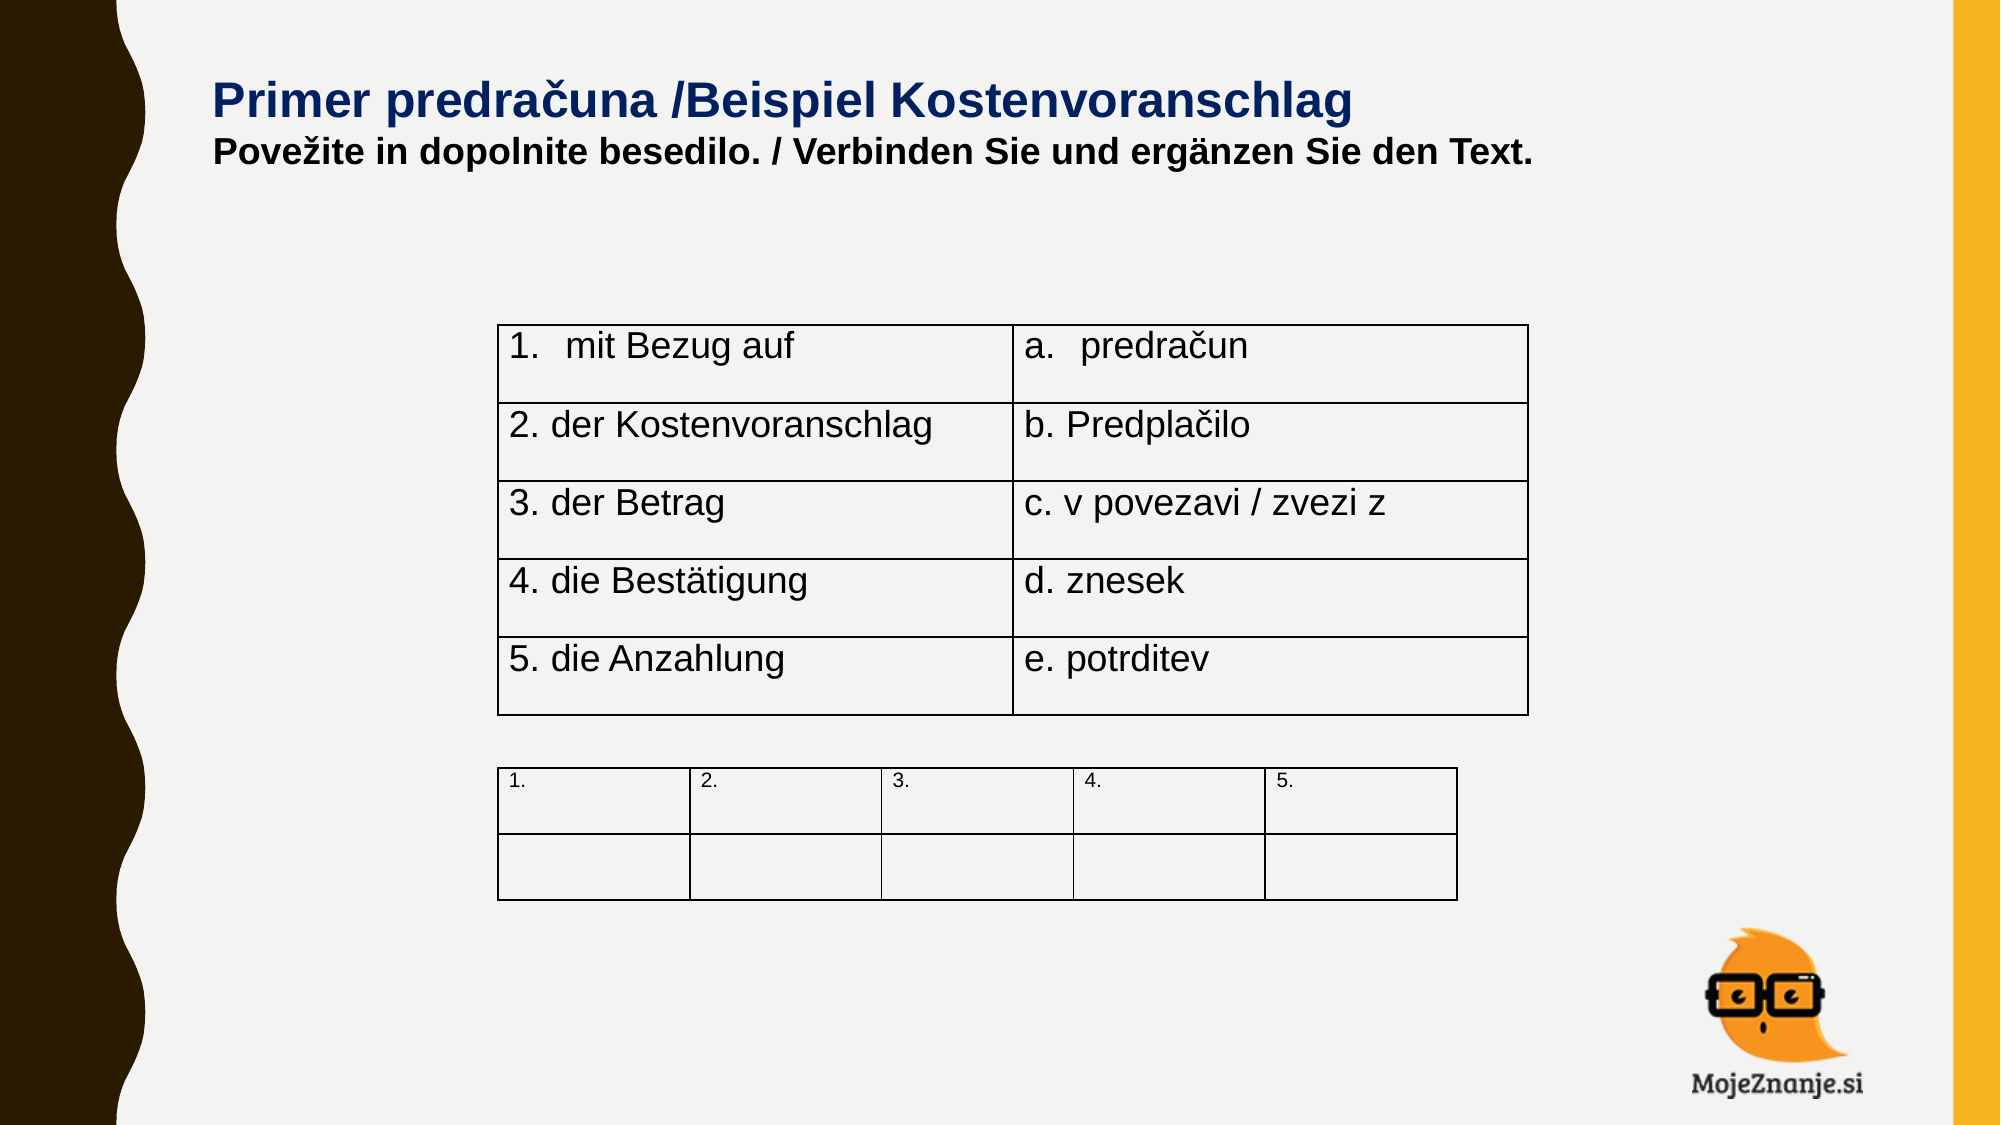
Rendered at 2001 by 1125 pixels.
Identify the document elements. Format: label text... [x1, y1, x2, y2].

table_cell e. potrditev [1014, 638, 1527, 714]
table_header 4. [1074, 769, 1264, 833]
table_cell b. Predplačilo [1014, 404, 1527, 480]
table_header 5. [1266, 769, 1456, 833]
table_cell 4. die Bestätigung [499, 560, 1012, 636]
table_cell 5. die Anzahlung [499, 638, 1012, 714]
table_cell [882, 835, 1073, 899]
table_cell [691, 835, 881, 899]
table_cell [1074, 835, 1264, 899]
table_header mit Bezug auf [499, 326, 1012, 402]
text_box Primer predračuna /Beispiel Kostenvoranschlag Povežite in dopolnite besedilo. / Verbinden Sie und ergänzen Sie den Text. [197, 59, 1561, 225]
table_cell [1266, 835, 1456, 899]
table_cell d. znesek [1014, 560, 1527, 636]
table_header 3. [882, 769, 1073, 833]
table_header 2. [691, 769, 881, 833]
table_cell [499, 835, 689, 899]
picture [1692, 926, 1863, 1099]
table_cell 2. der Kostenvoranschlag [499, 404, 1012, 480]
table_cell 3. der Betrag [499, 482, 1012, 558]
table_header 1. [499, 769, 689, 833]
table_cell c. v povezavi / zvezi z [1014, 482, 1527, 558]
table_header predračun [1014, 326, 1527, 402]
